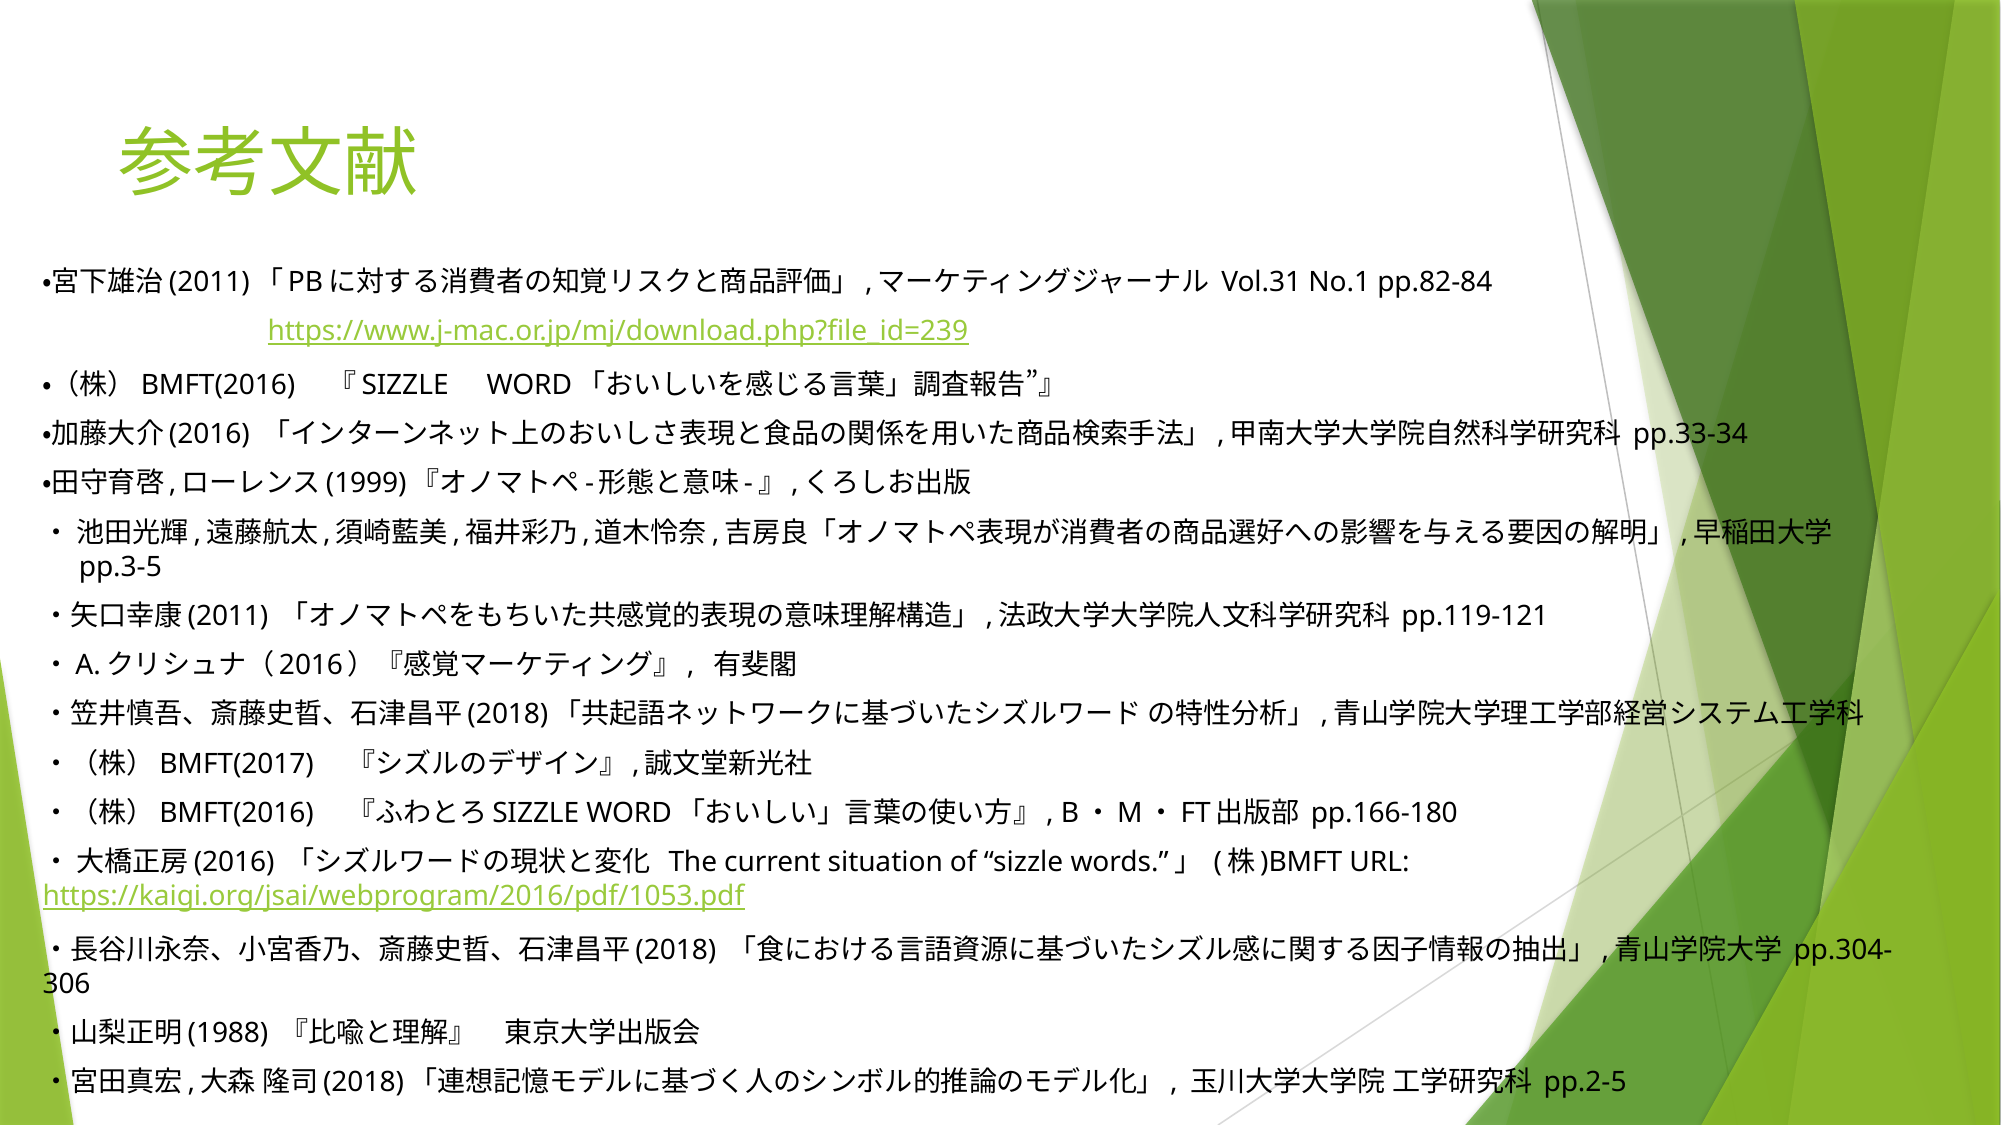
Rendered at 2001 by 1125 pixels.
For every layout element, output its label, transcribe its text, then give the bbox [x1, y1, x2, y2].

list ・宮下雄治(2011)「PBに対する消費者の知覚リスクと商品評価」,マーケティングジャーナル Vol.31 No.1 pp.82-84 https://www.j-mac.or.jp/mj/download.php?file_id=239 ・（株）BMFT(2016) 『SIZZLE WORD「おいしいを感じる言葉」調査報告”』 ・加藤大介(2016) 「インターンネット上のおいしさ表現と食品の関係を用いた商品検索手法」,甲南大学大学院自然科学研究科 pp.33-34 ・田守育啓,ローレンス(1999)『オノマトペ-形態と意味-』,くろしお出版 ・ 池田光輝,遠藤航太,須崎藍美,福井彩乃,道木怜奈,吉房良「オノマトペ表現が消費者の商品選好への影響を与える要因の解明」,早稲田大学 pp.3-5 ・矢口幸康(2011) 「オノマトペをもちいた共感覚的表現の意味理解構造」,法政大学大学院人文科学研究科 pp.119-121 ・A.クリシュナ（2016）『感覚マーケティング』, 有斐閣 ・笠井慎吾、斎藤史晢、石津昌平(2018)「共起語ネットワークに基づいたシズルワード の特性分析」,青山学院大学理工学部経営システム工学科 ・（株）BMFT(2017) 『シズルのデザイン』,誠文堂新光社 ・（株）BMFT(2016) 『ふわとろSIZZLE WORD「おいしい」言葉の使い方』, B・M・FT出版部 pp.166-180 ・ 大橋正房(2016) 「シズルワードの現状と変化 The current situation of “sizzle words.”」 (株)BMFT URL:https://kaigi.org/jsai/webprogram/2016/pdf/1053.pdf ・長谷川永奈、小宮香乃、斎藤史晢、石津昌平(2018) 「食における言語資源に基づいたシズル感に関する因子情報の抽出」,青山学院大学 pp.304-306 ・山梨正明(1988) 『比喩と理解』 東京大学出版会 ・宮田真宏,大森 隆司(2018)「連想記憶モデルに基づく人のシンボル的推論のモデル化」, 玉川大学大学院 工学研究科 pp.2-5 [27, 255, 1917, 1125]
title 参考文献 [104, 107, 1515, 255]
